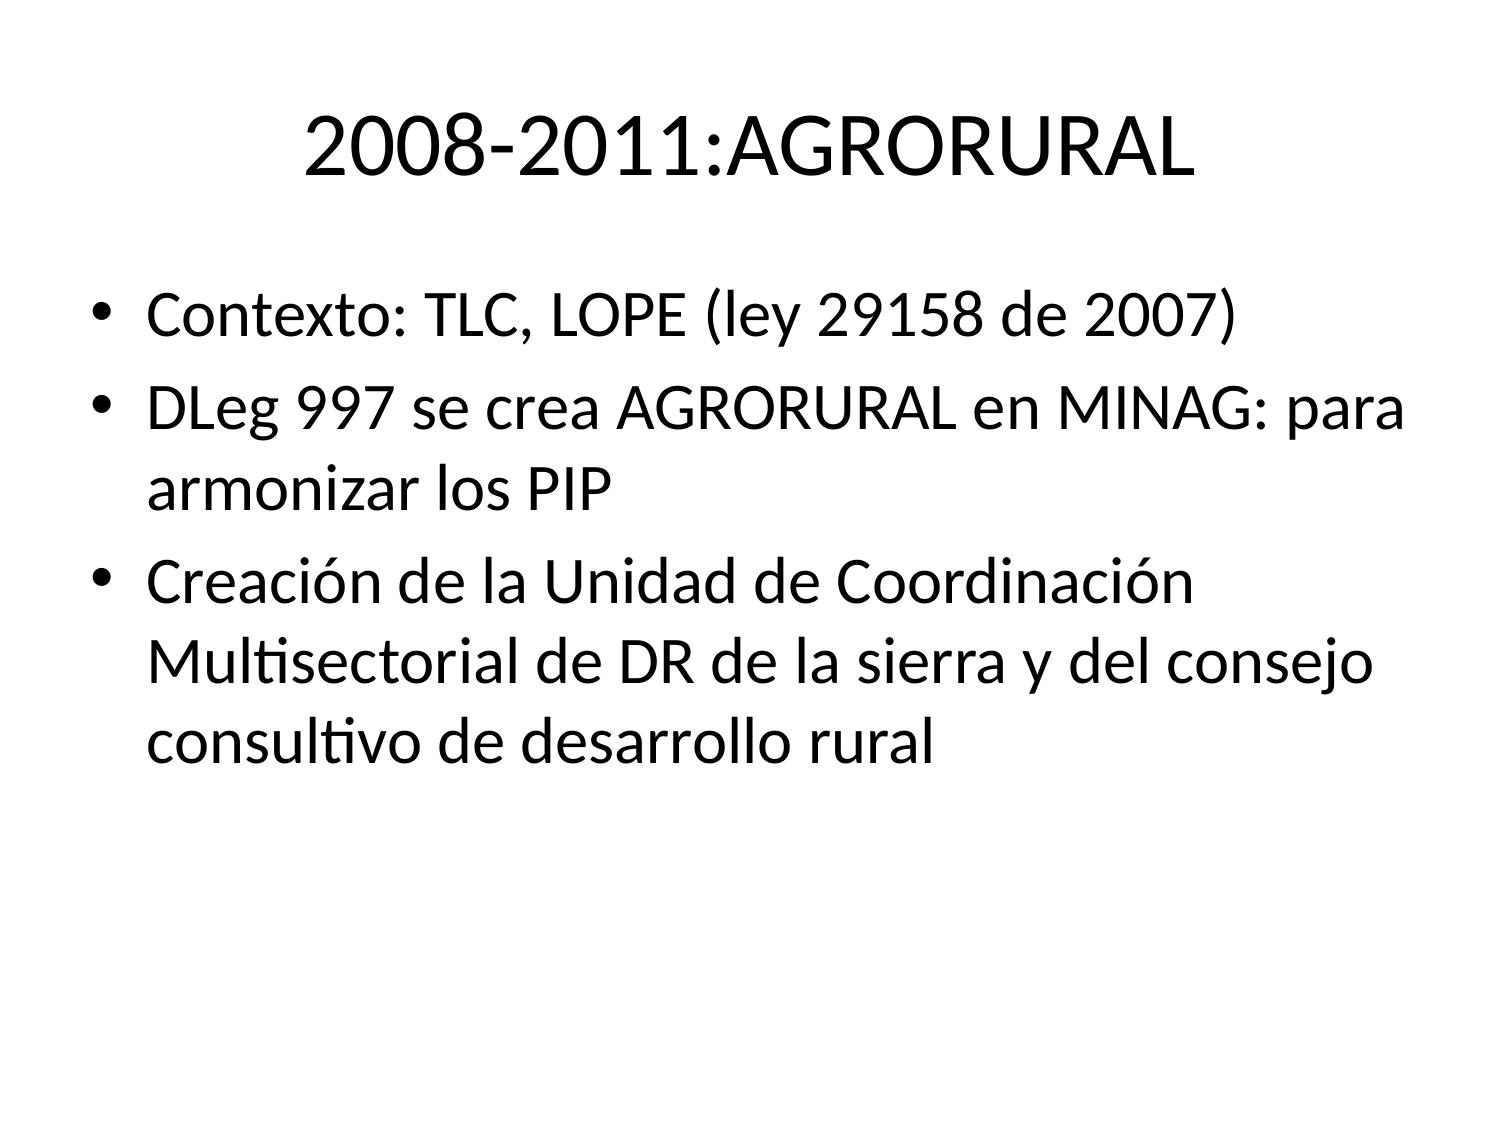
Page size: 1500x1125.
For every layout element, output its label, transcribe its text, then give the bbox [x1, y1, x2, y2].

title 2008-2011:AGRORURAL [75, 45, 1425, 233]
list Contexto: TLC, LOPE (ley 29158 de 2007) DLeg 997 se crea AGRORURAL en MINAG: para armonizar los PIP Creación de la Unidad de Coordinación Multisectorial de DR de la sierra y del consejo consultivo de desarrollo rural [75, 262, 1425, 1005]
